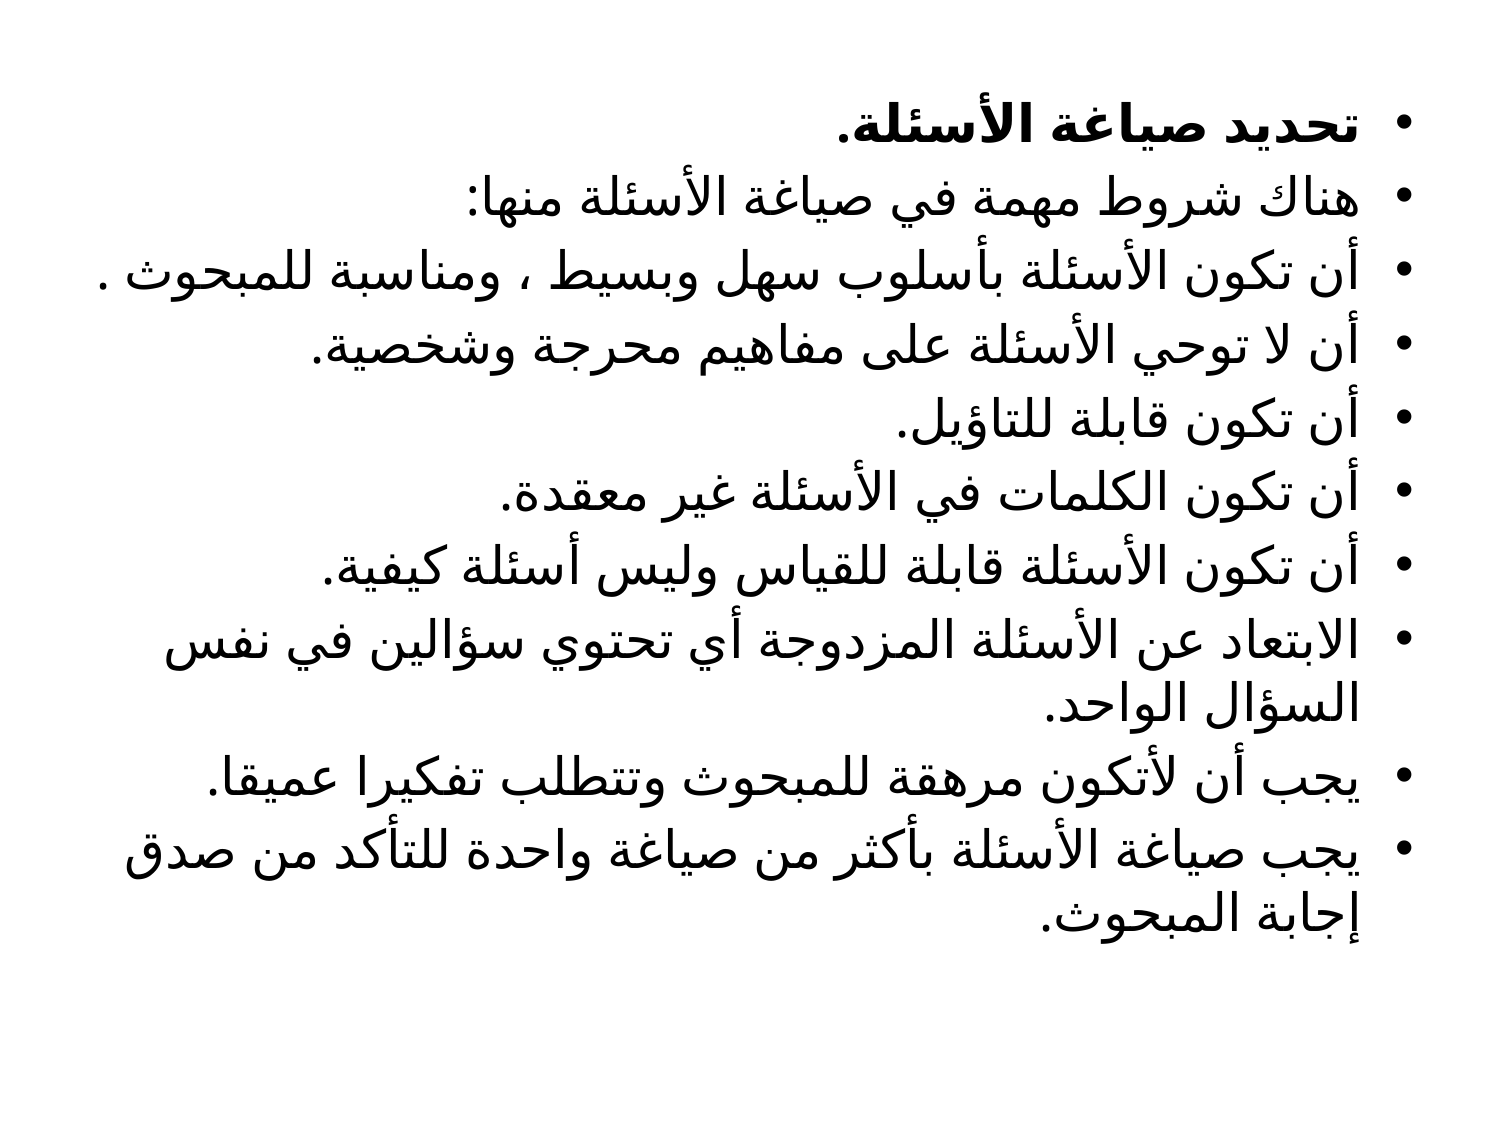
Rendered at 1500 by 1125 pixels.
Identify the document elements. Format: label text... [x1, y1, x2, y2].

list تحديد صياغة الأسئلة. هناك شروط مهمة في صياغة الأسئلة منها: أن تكون الأسئلة بأسلوب سهل وبسيط ، ومناسبة للمبحوث . أن لا توحي الأسئلة على مفاهيم محرجة وشخصية. أن تكون قابلة للتاؤيل. أن تكون الكلمات في الأسئلة غير معقدة. أن تكون الأسئلة قابلة للقياس وليس أسئلة كيفية. الابتعاد عن الأسئلة المزدوجة أي تحتوي سؤالين في نفس السؤال الواحد. يجب أن لأتكون مرهقة للمبحوث وتتطلب تفكيرا عميقا. يجب صياغة الأسئلة بأكثر من صياغة واحدة للتأكد من صدق إجابة المبحوث. [75, 82, 1425, 1005]
